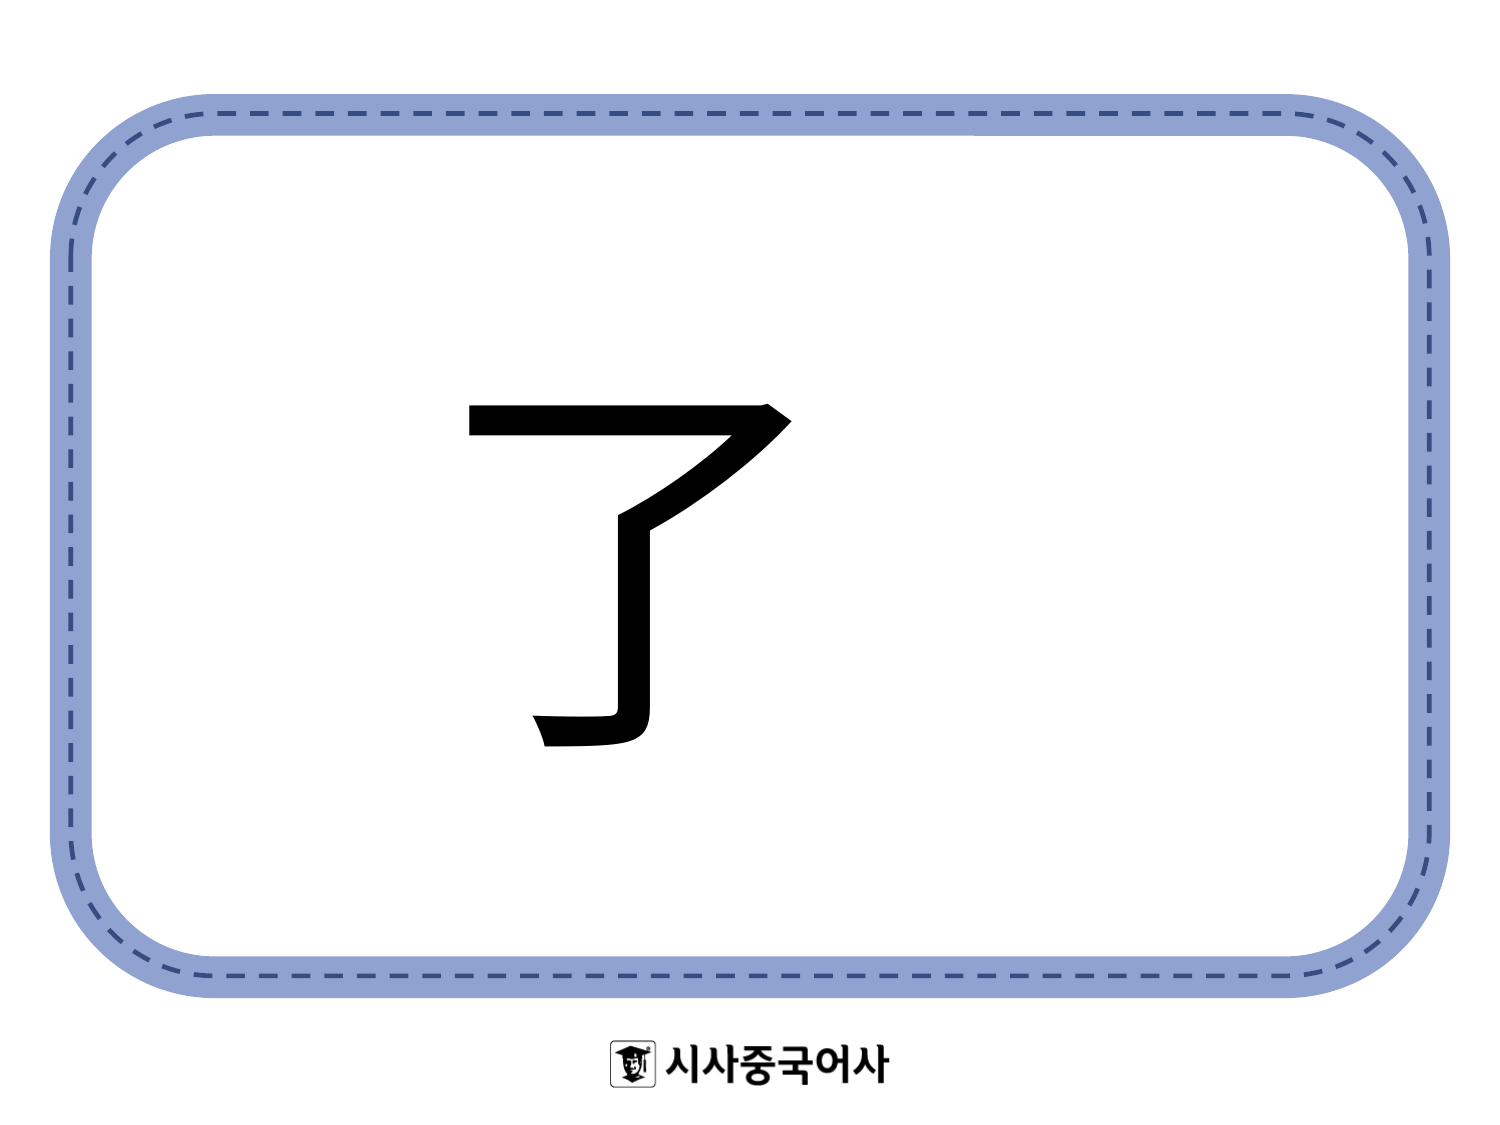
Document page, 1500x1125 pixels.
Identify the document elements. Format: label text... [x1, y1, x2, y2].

picture [602, 1034, 898, 1094]
text_box 了 [145, 189, 1354, 853]
